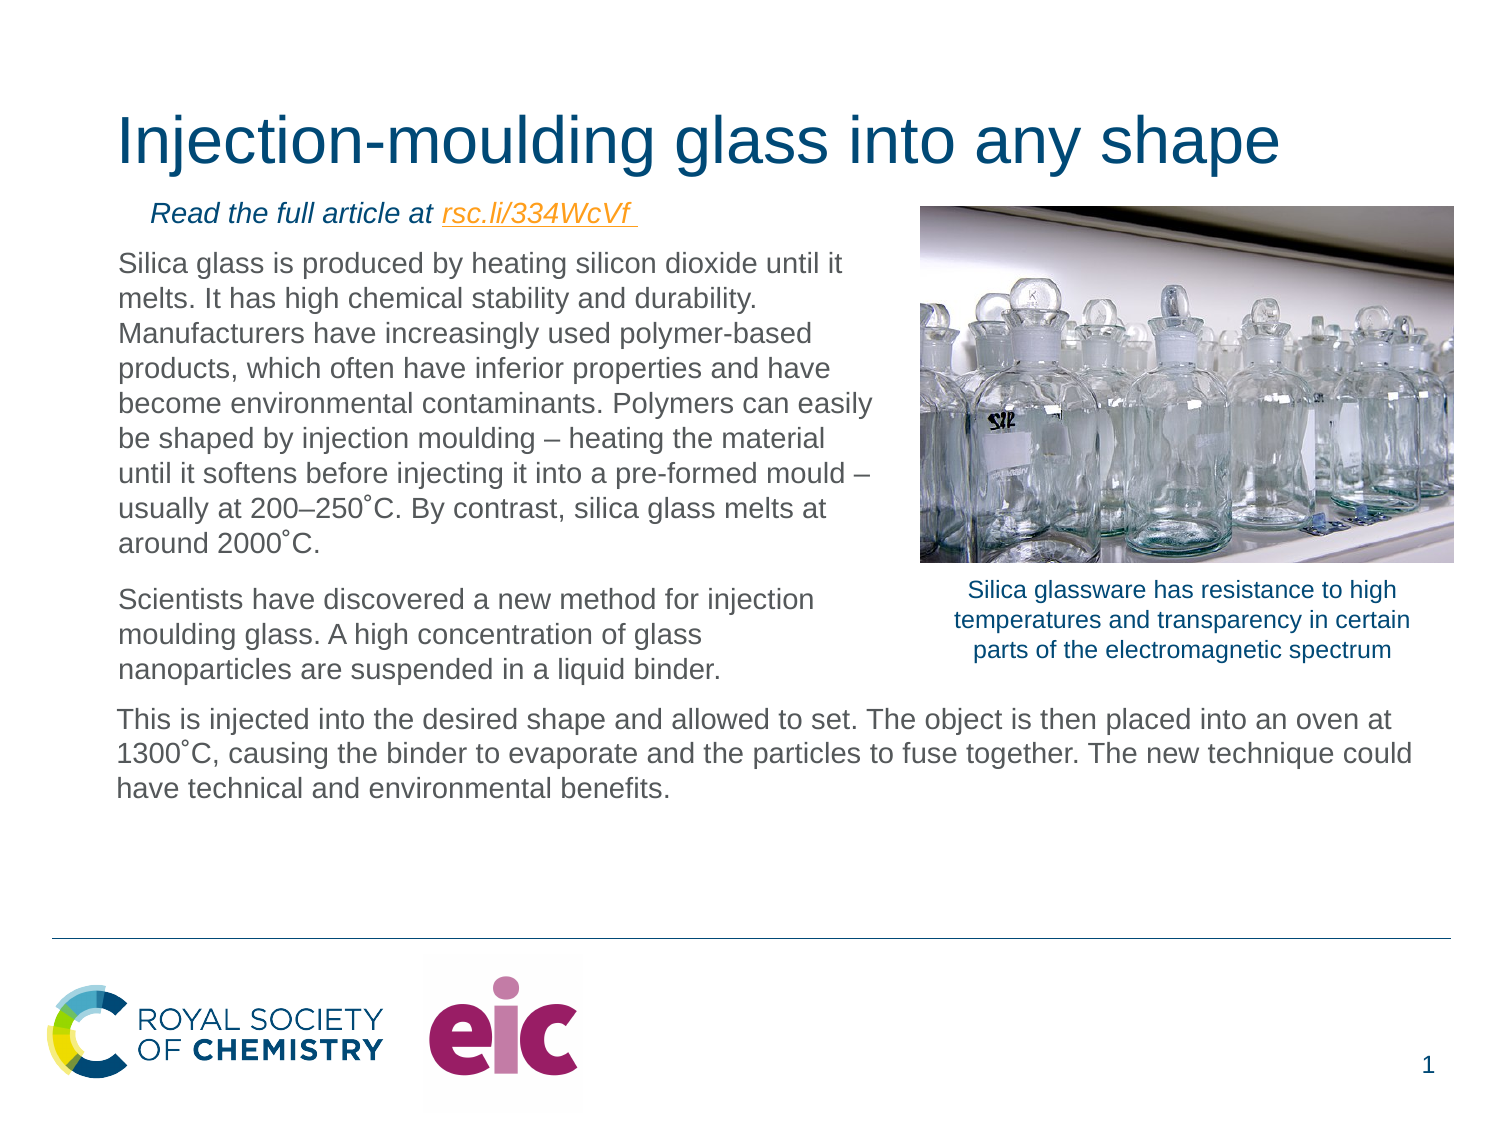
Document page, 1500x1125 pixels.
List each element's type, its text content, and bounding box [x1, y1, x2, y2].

title Injection-moulding glass into any shape [101, 33, 1396, 251]
slide_number 1 [1113, 1033, 1451, 1094]
text_box This is injected into the desired shape and allowed to set. The object is then placed into an oven at 1300˚C, causing the binder to evaporate and the particles to fuse together. The new technique could have technical and environmental benefits. [101, 692, 1443, 813]
text_box Silica glass is produced by heating silicon dioxide until it melts. It has high chemical stability and durability. Manufacturers have increasingly used polymer-based products, which often have inferior properties and have become environmental contaminants. Polymers can easily be shaped by injection moulding – heating the material until it softens before injecting it into a pre-formed mould – usually at 200–250˚C. By contrast, silica glass melts at around 2000˚C. Scientists have discovered a new method for injection moulding glass. A high concentration of glass nanoparticles are suspended in a liquid binder. [103, 237, 900, 692]
text_box Read the full article at rsc.li/334WcVf [135, 187, 1282, 237]
picture [919, 206, 1454, 563]
picture [0, 938, 583, 1125]
text_box Silica glassware has resistance to high temperatures and transparency in certain parts of the electromagnetic spectrum [919, 566, 1446, 672]
